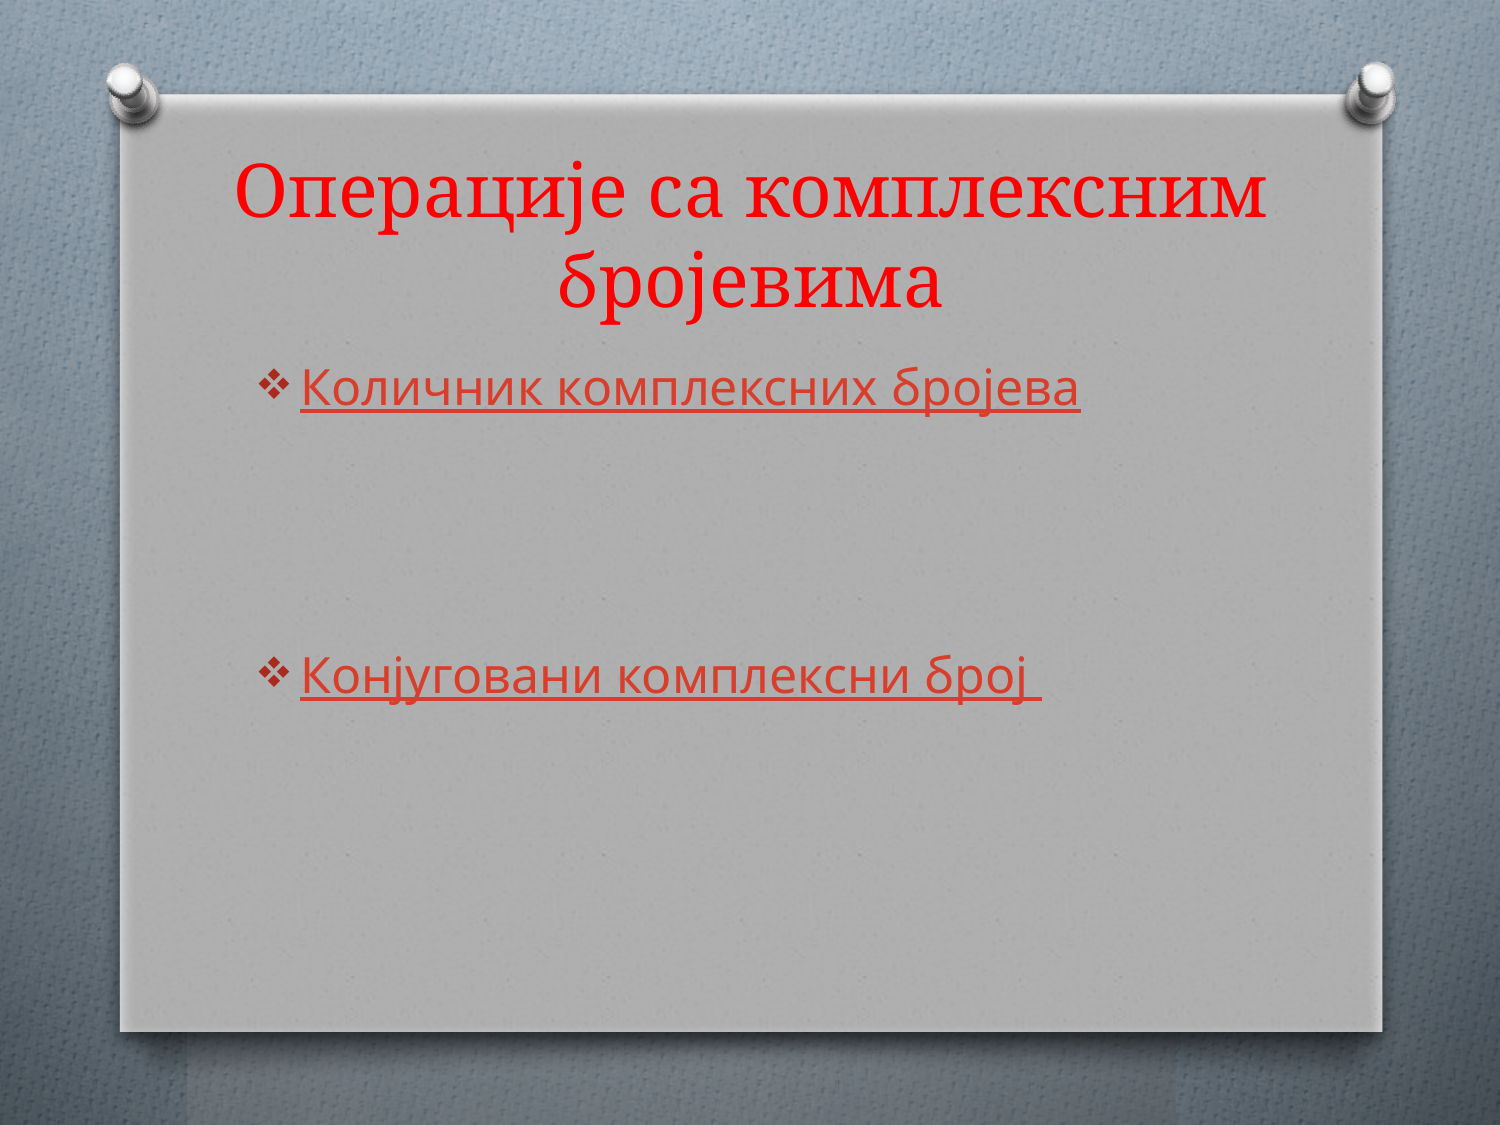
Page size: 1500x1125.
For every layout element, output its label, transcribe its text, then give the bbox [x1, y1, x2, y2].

picture [1317, 35, 1439, 156]
picture [75, 29, 198, 153]
title Операције са комплексним бројевима [179, 134, 1323, 332]
